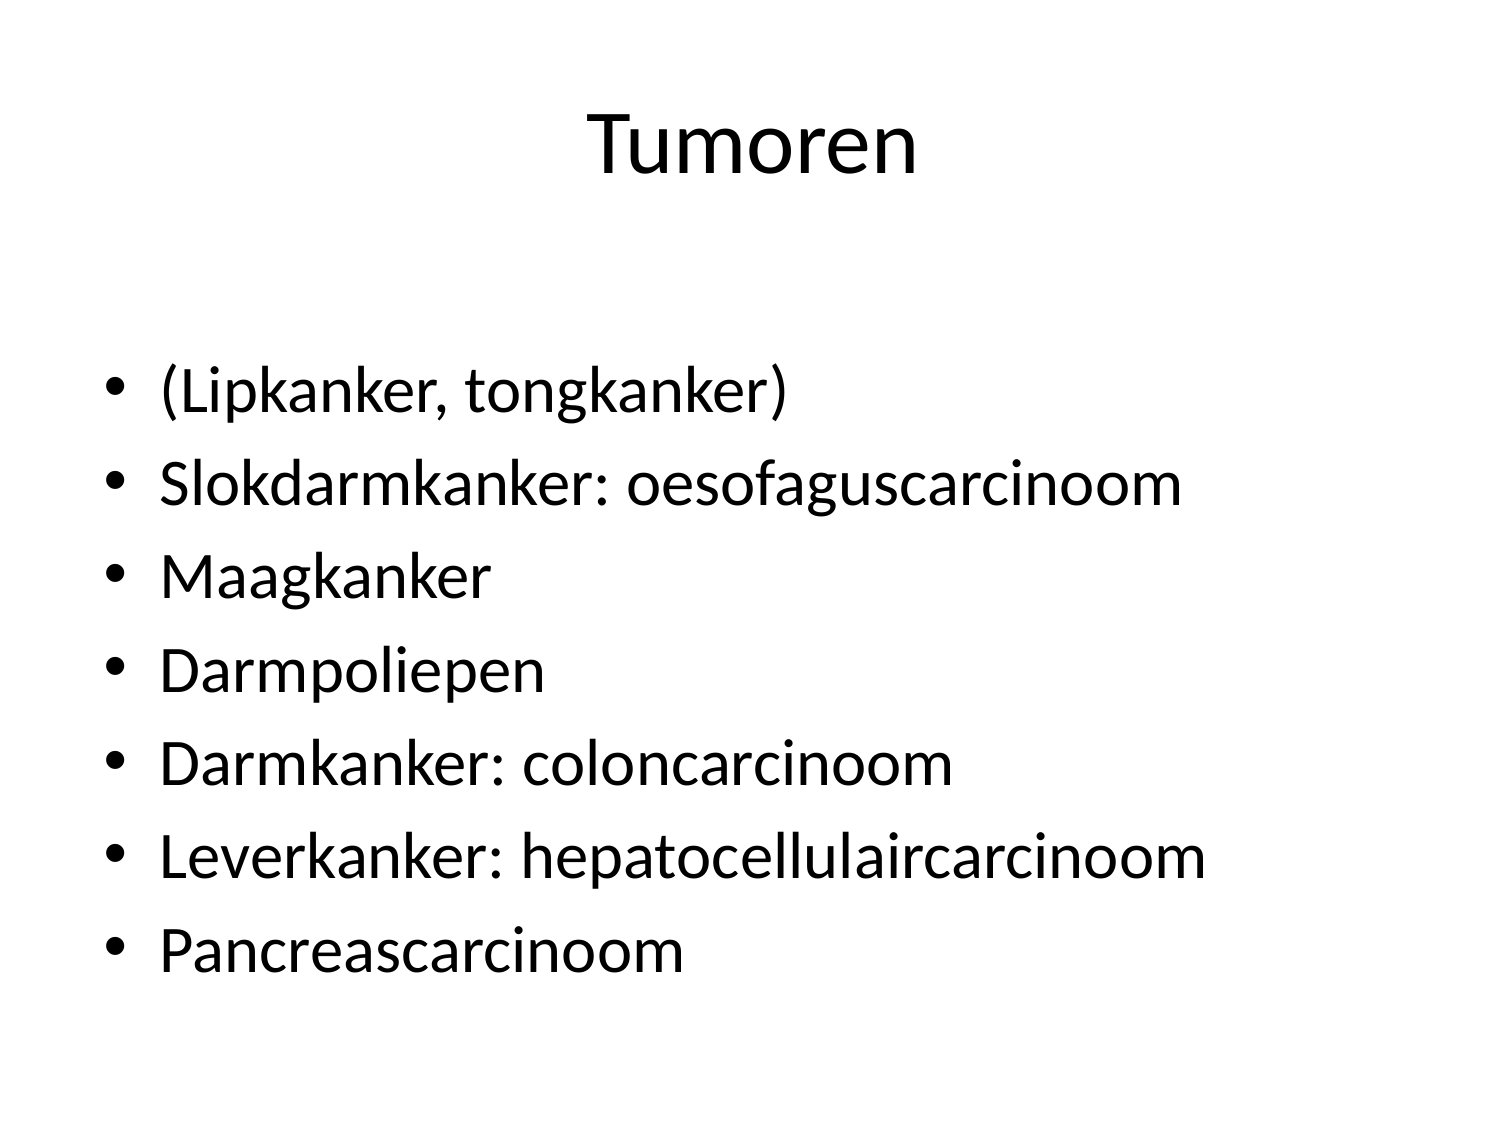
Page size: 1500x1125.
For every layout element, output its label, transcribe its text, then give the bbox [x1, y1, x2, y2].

list (Lipkanker, tongkanker) Slokdarmkanker: oesofaguscarcinoom Maagkanker Darmpoliepen Darmkanker: coloncarcinoom Leverkanker: hepatocellulaircarcinoom Pancreascarcinoom [88, 338, 1439, 1081]
title Tumoren [88, 42, 1439, 231]
